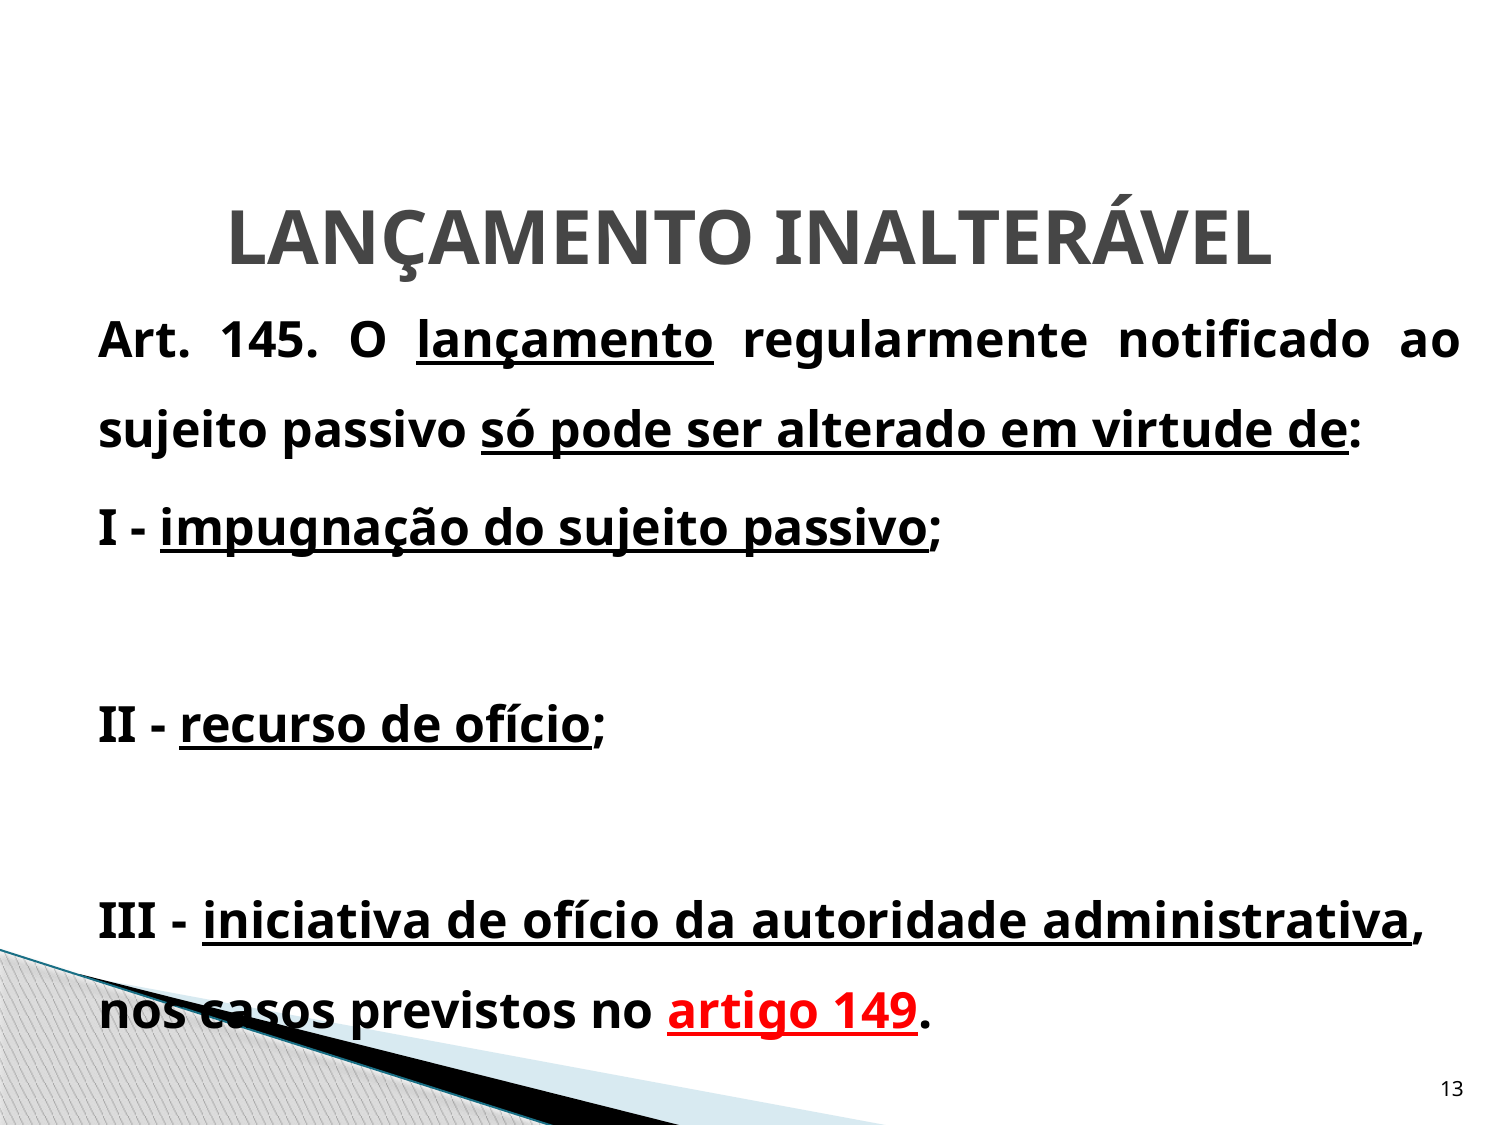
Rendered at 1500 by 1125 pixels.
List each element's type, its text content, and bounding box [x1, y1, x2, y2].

list Art. 145. O lançamento regularmente notificado ao sujeito passivo só pode ser alterado em virtude de: I - impugnação do sujeito passivo; II - recurso de ofício; III - iniciativa de ofício da autoridade administrativa, nos casos previstos no artigo 149. (CTN) [23, 269, 1477, 1125]
title LANÇAMENTO INALTERÁVEL [0, 199, 1500, 270]
